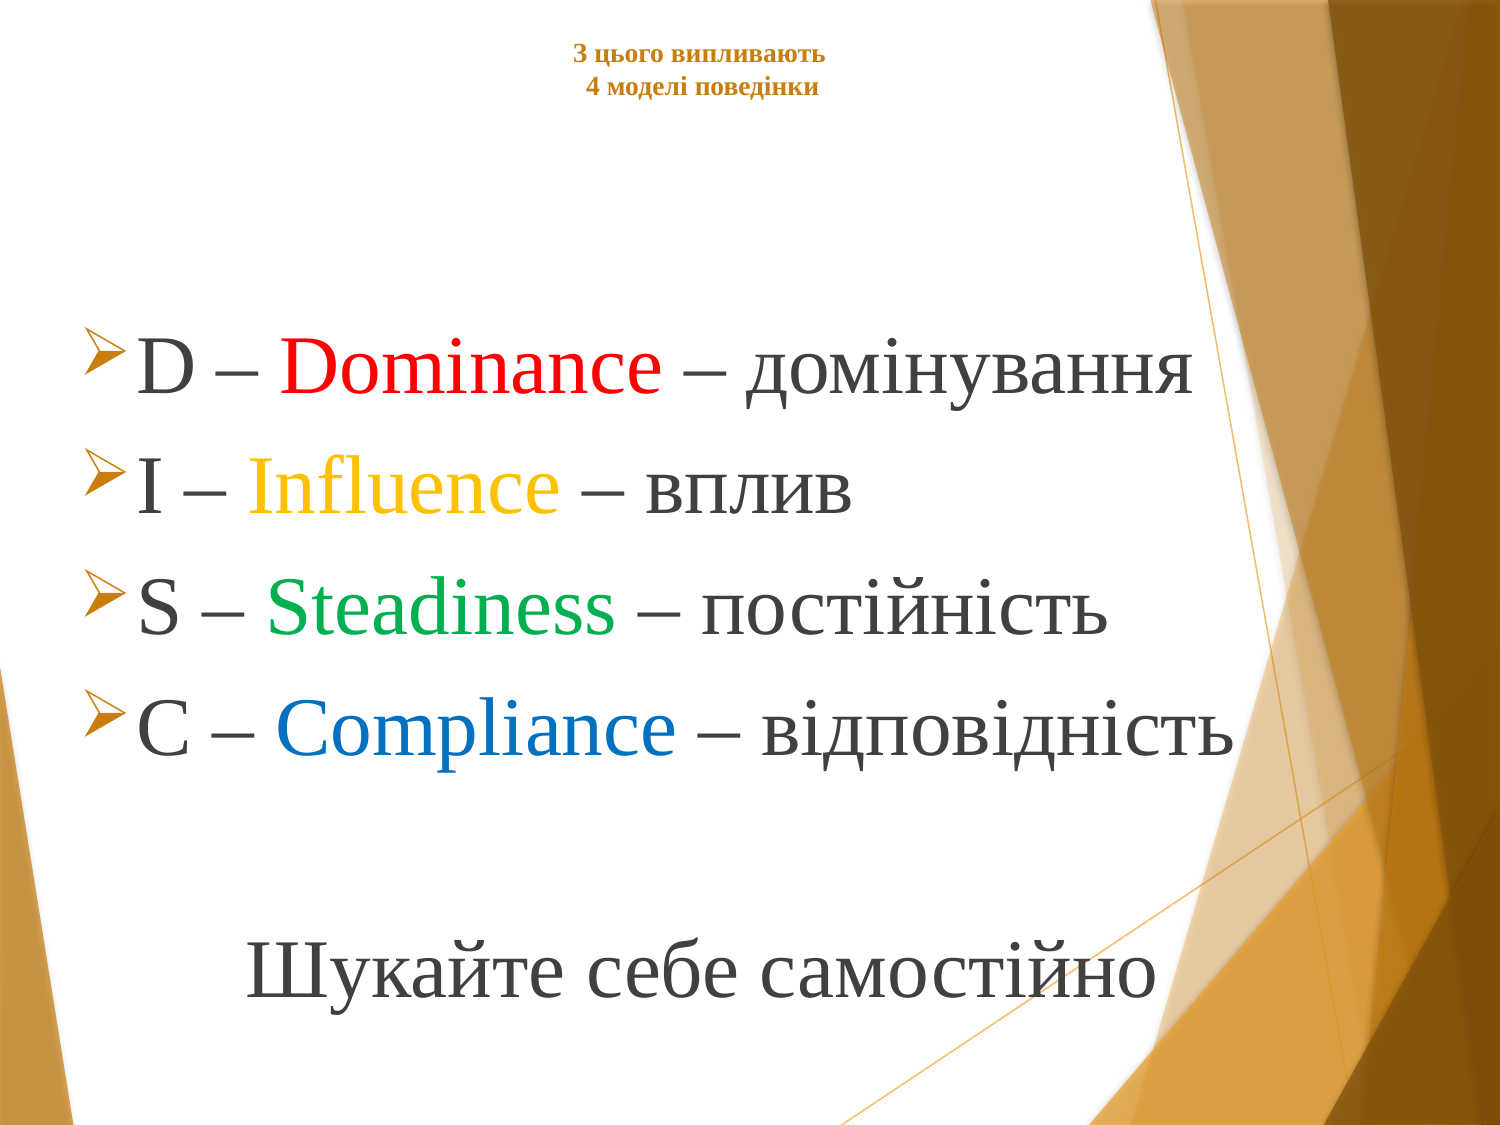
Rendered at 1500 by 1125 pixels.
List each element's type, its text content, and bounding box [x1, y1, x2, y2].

title З цього випливають 4 моделі поведінки [181, 27, 1224, 144]
list D – Dominance – домінування I – Influence – вплив S – Steadiness – постійність C – Compliance – відповідність Шукайте себе самостійно [64, 302, 1341, 940]
